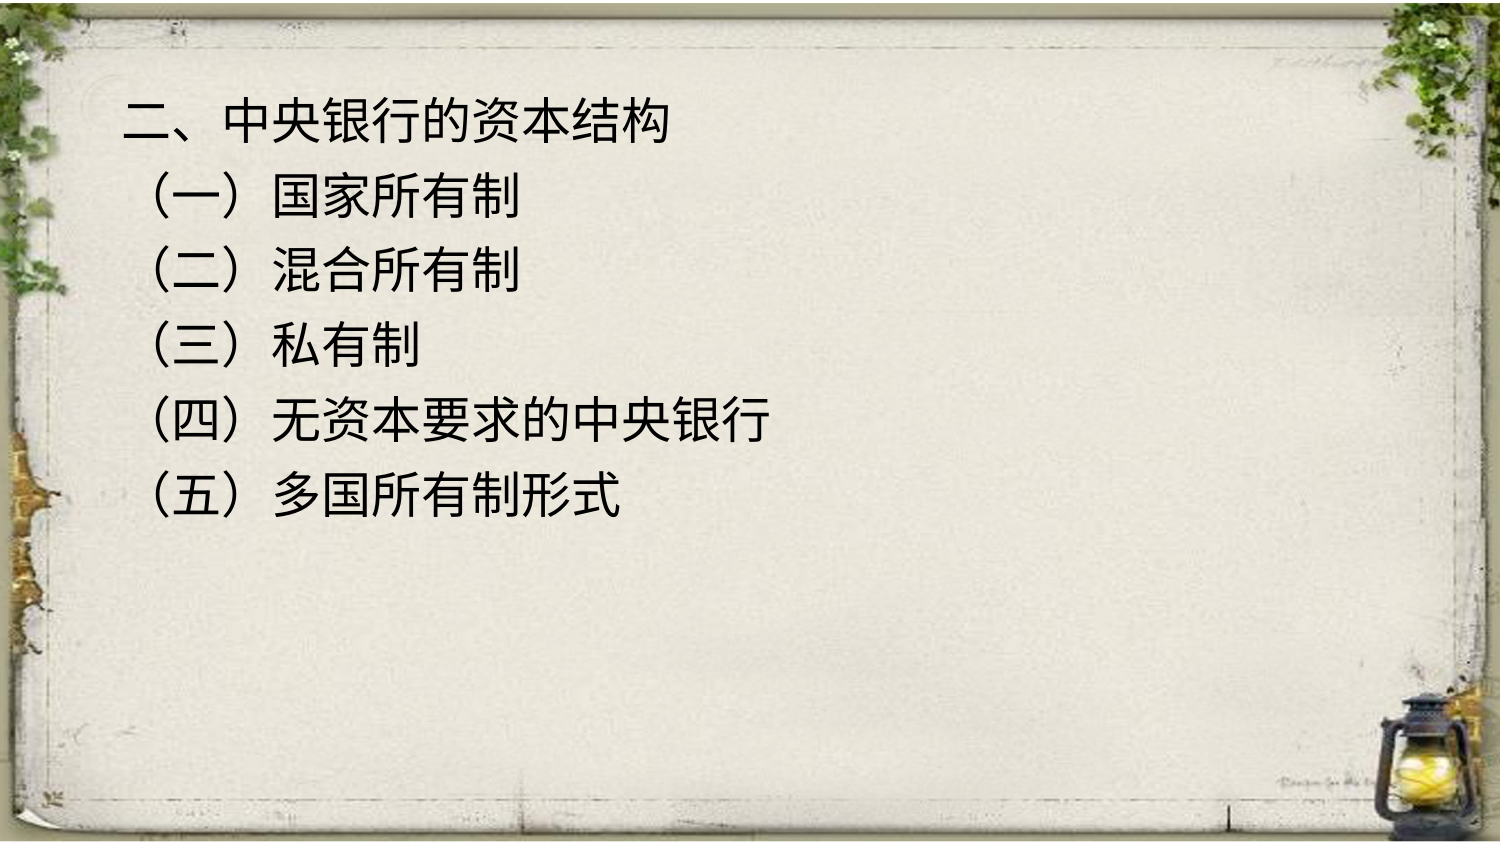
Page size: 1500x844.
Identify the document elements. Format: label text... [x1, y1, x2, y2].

picture [0, 0, 1500, 844]
list 二、中央银行的资本结构 （一）国家所有制 （二）混合所有制 （三）私有制 （四）无资本要求的中央银行 （五）多国所有制形式 [106, 88, 1468, 844]
